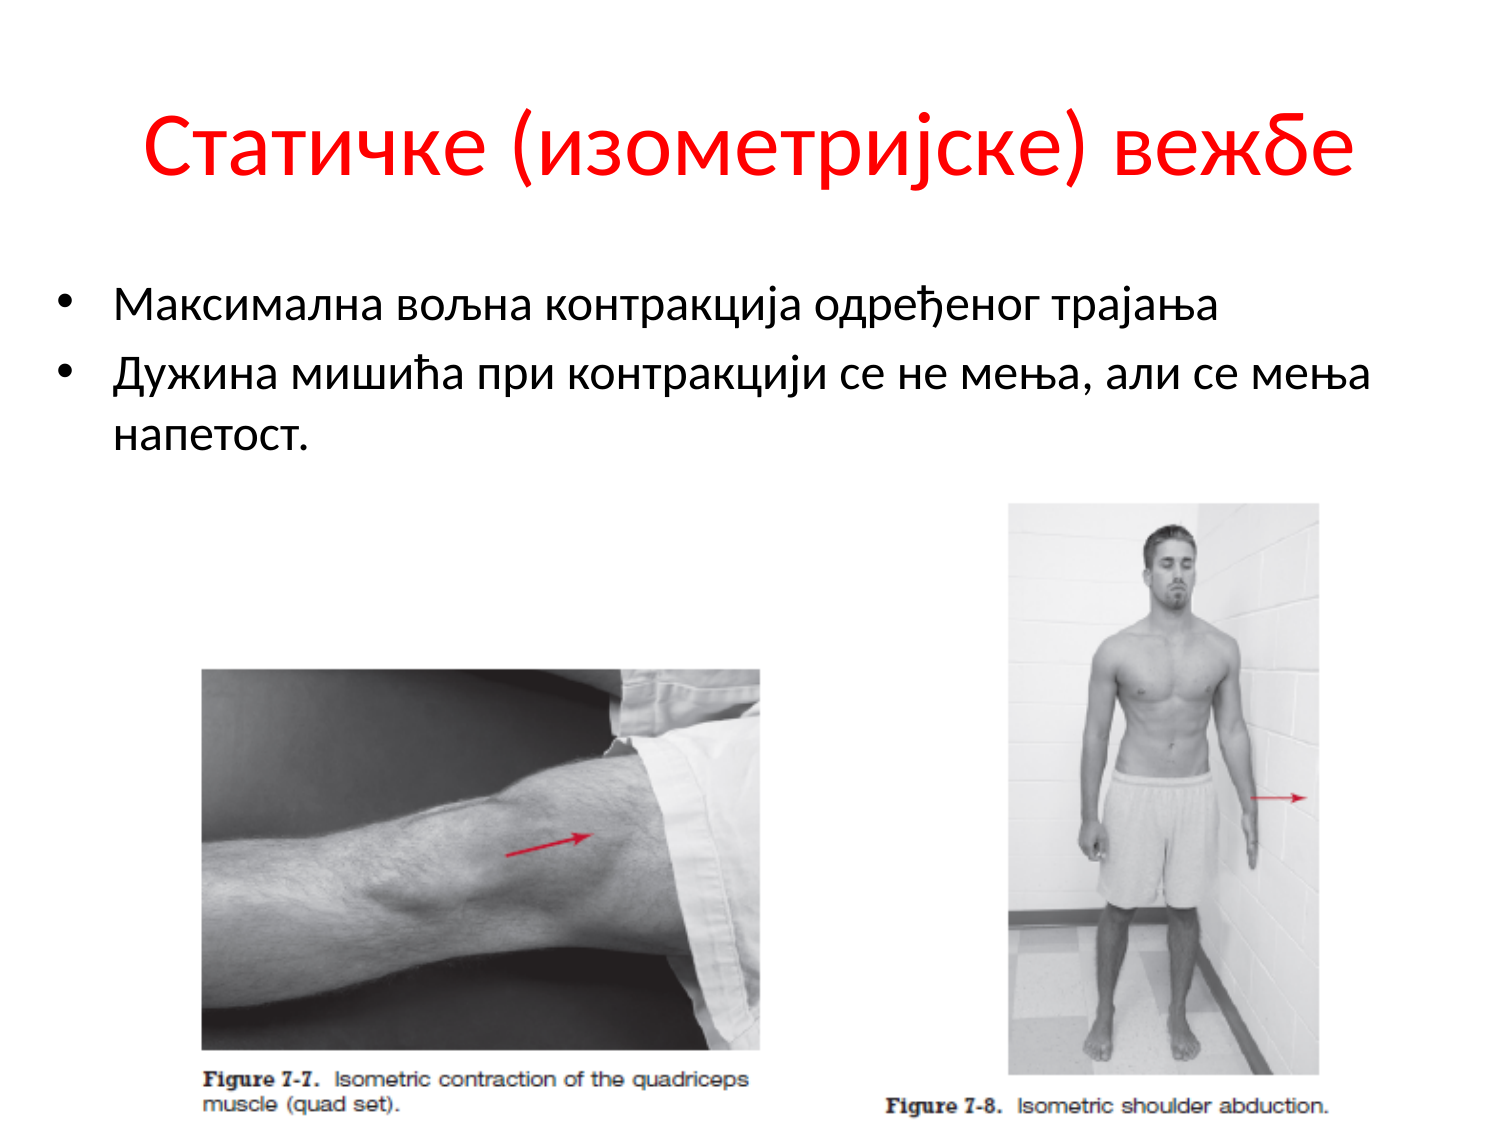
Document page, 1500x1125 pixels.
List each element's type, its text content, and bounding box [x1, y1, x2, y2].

title Статичке (изометријске) вежбе [75, 45, 1425, 233]
picture [879, 498, 1353, 1125]
picture [182, 662, 768, 1125]
list Максимална вољна контракција одређеног трајања Дужина мишића при контракцији се не мења, али се мења напетост. [41, 262, 1471, 587]
